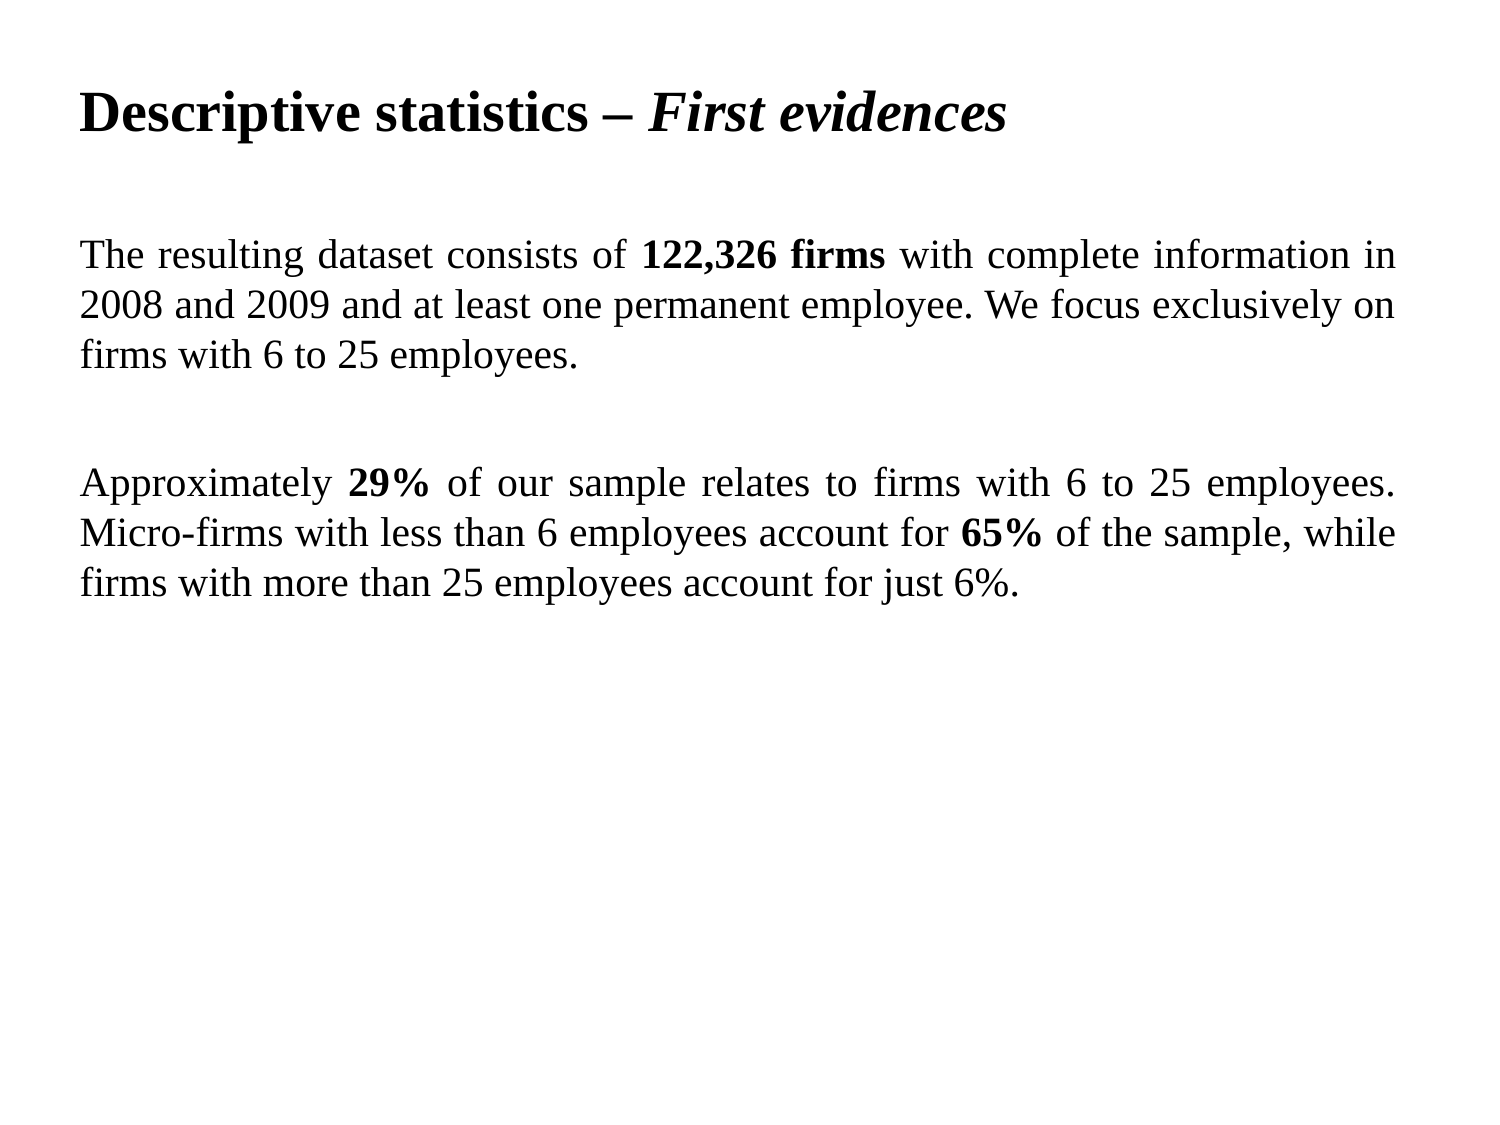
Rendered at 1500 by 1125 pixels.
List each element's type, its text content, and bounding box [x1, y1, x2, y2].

text_box Descriptive statistics – First evidences [64, 66, 1340, 149]
text_box The resulting dataset consists of 122,326 firms with complete information in 2008 and 2009 and at least one permanent employee. We focus exclusively on firms with 6 to 25 employees. Approximately 29% of our sample relates to firms with 6 to 25 employees. Micro-firms with less than 6 employees account for 65% of the sample, while firms with more than 25 employees account for just 6%. [64, 219, 1412, 613]
